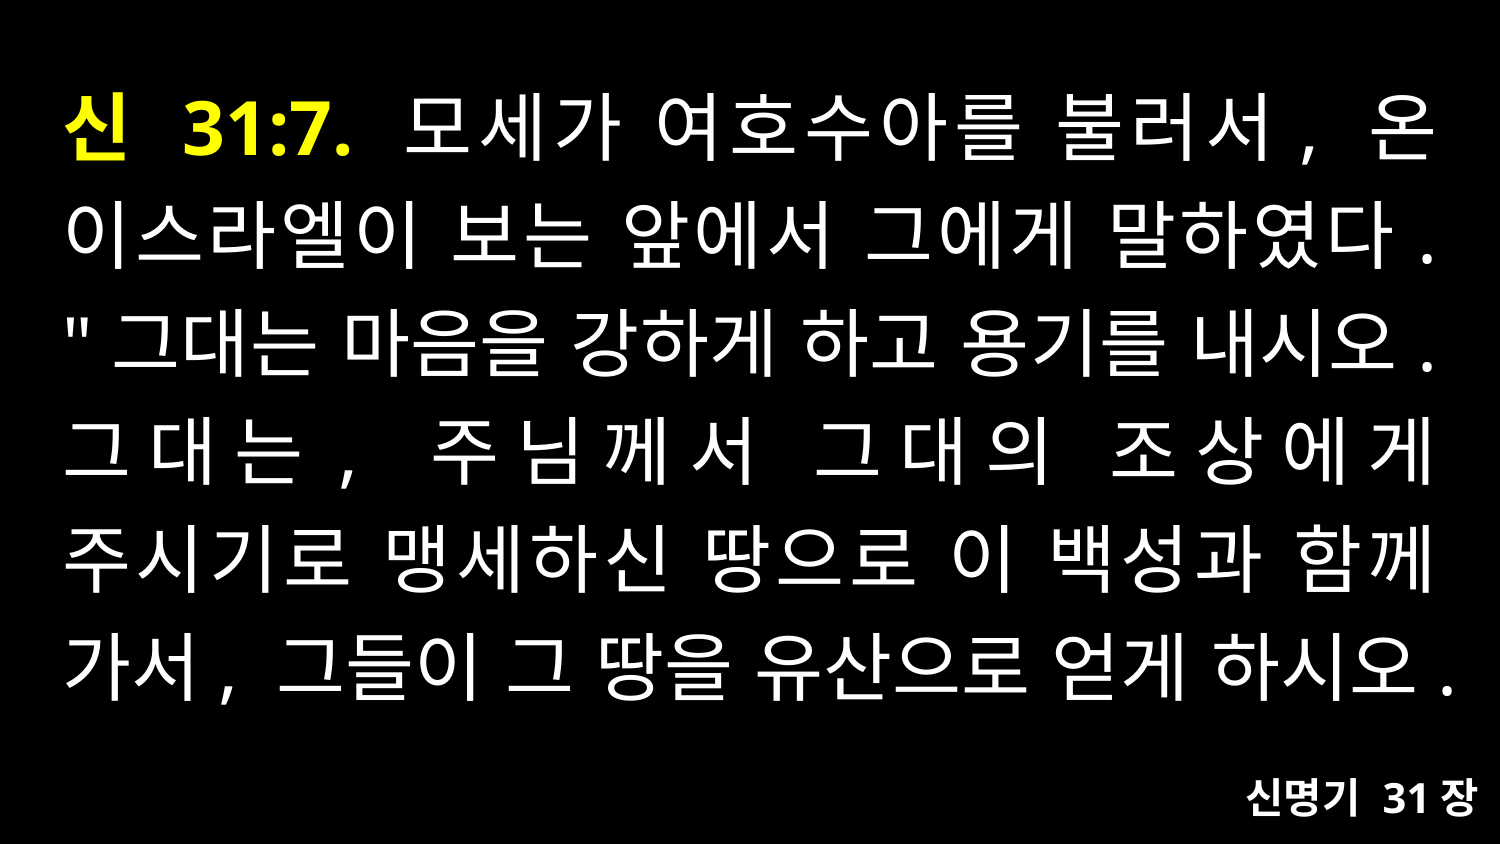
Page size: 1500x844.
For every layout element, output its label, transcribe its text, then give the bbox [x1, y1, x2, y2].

title 신 31:7. 모세가 여호수아를 불러서, 온 이스라엘이 보는 앞에서 그에게 말하였다. "그대는 마음을 강하게 하고 용기를 내시오. 그대는, 주님께서 그대의 조상에게 주시기로 맹세하신 땅으로 이 백성과 함께 가서, 그들이 그 땅을 유산으로 얻게 하시오. [0, 0, 1500, 844]
subtitle 신명기 31장 [916, 770, 1500, 844]
